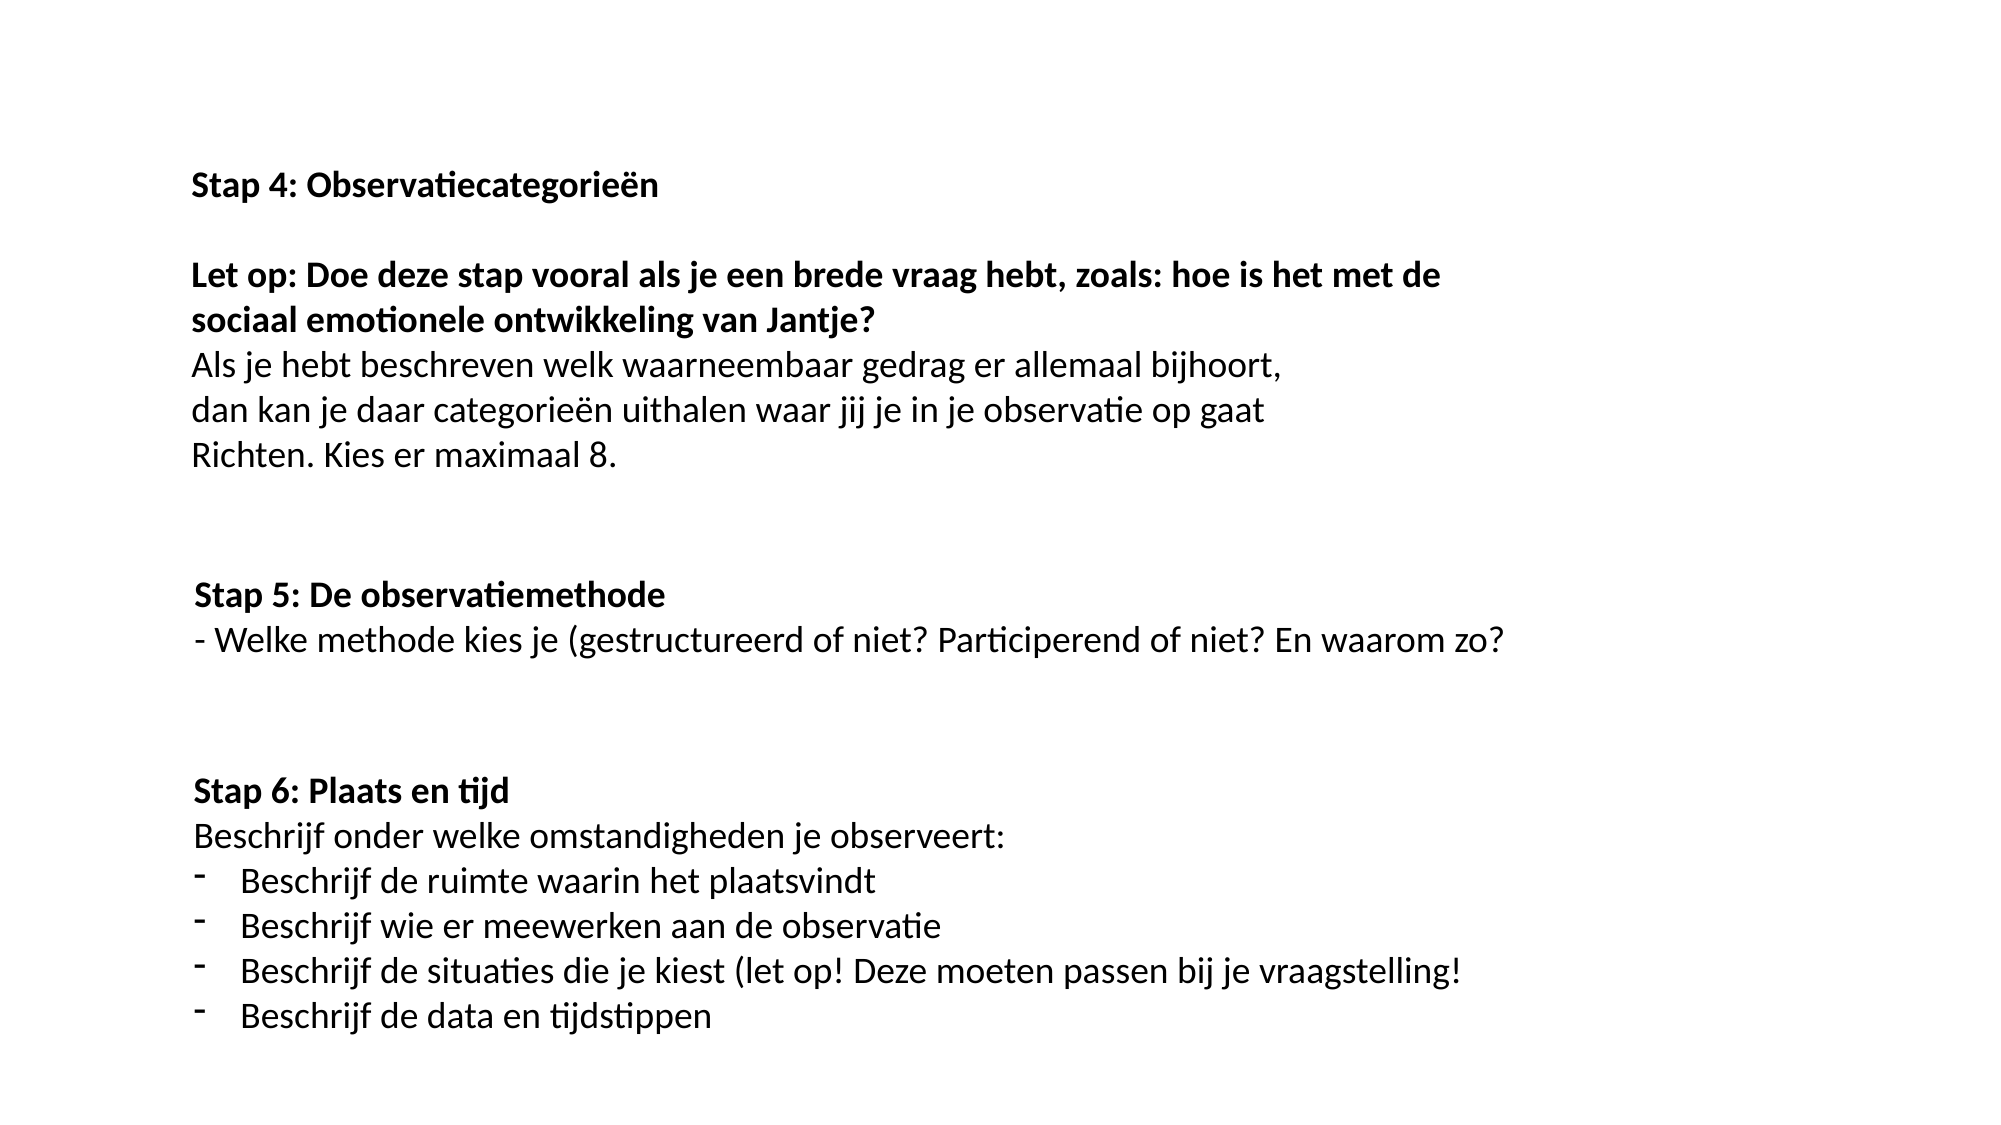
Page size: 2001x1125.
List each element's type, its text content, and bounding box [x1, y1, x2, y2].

text_box Stap 4: Observatiecategorieën Let op: Doe deze stap vooral als je een brede vraag hebt, zoals: hoe is het met de sociaal emotionele ontwikkeling van Jantje? Als je hebt beschreven welk waarneembaar gedrag er allemaal bijhoort, dan kan je daar categorieën uithalen waar jij je in je observatie op gaat Richten. Kies er maximaal 8. [176, 153, 1467, 528]
text_box Stap 6: Plaats en tijd Beschrijf onder welke omstandigheden je observeert: Beschrijf de ruimte waarin het plaatsvindt Beschrijf wie er meewerken aan de observatie Beschrijf de situaties die je kiest (let op! Deze moeten passen bij je vraagstelling! Beschrijf de data en tijdstippen [178, 758, 1479, 1089]
text_box Stap 5: De observatiemethode - Welke methode kies je (gestructureerd of niet? Participerend of niet? En waarom zo? [179, 562, 1522, 668]
